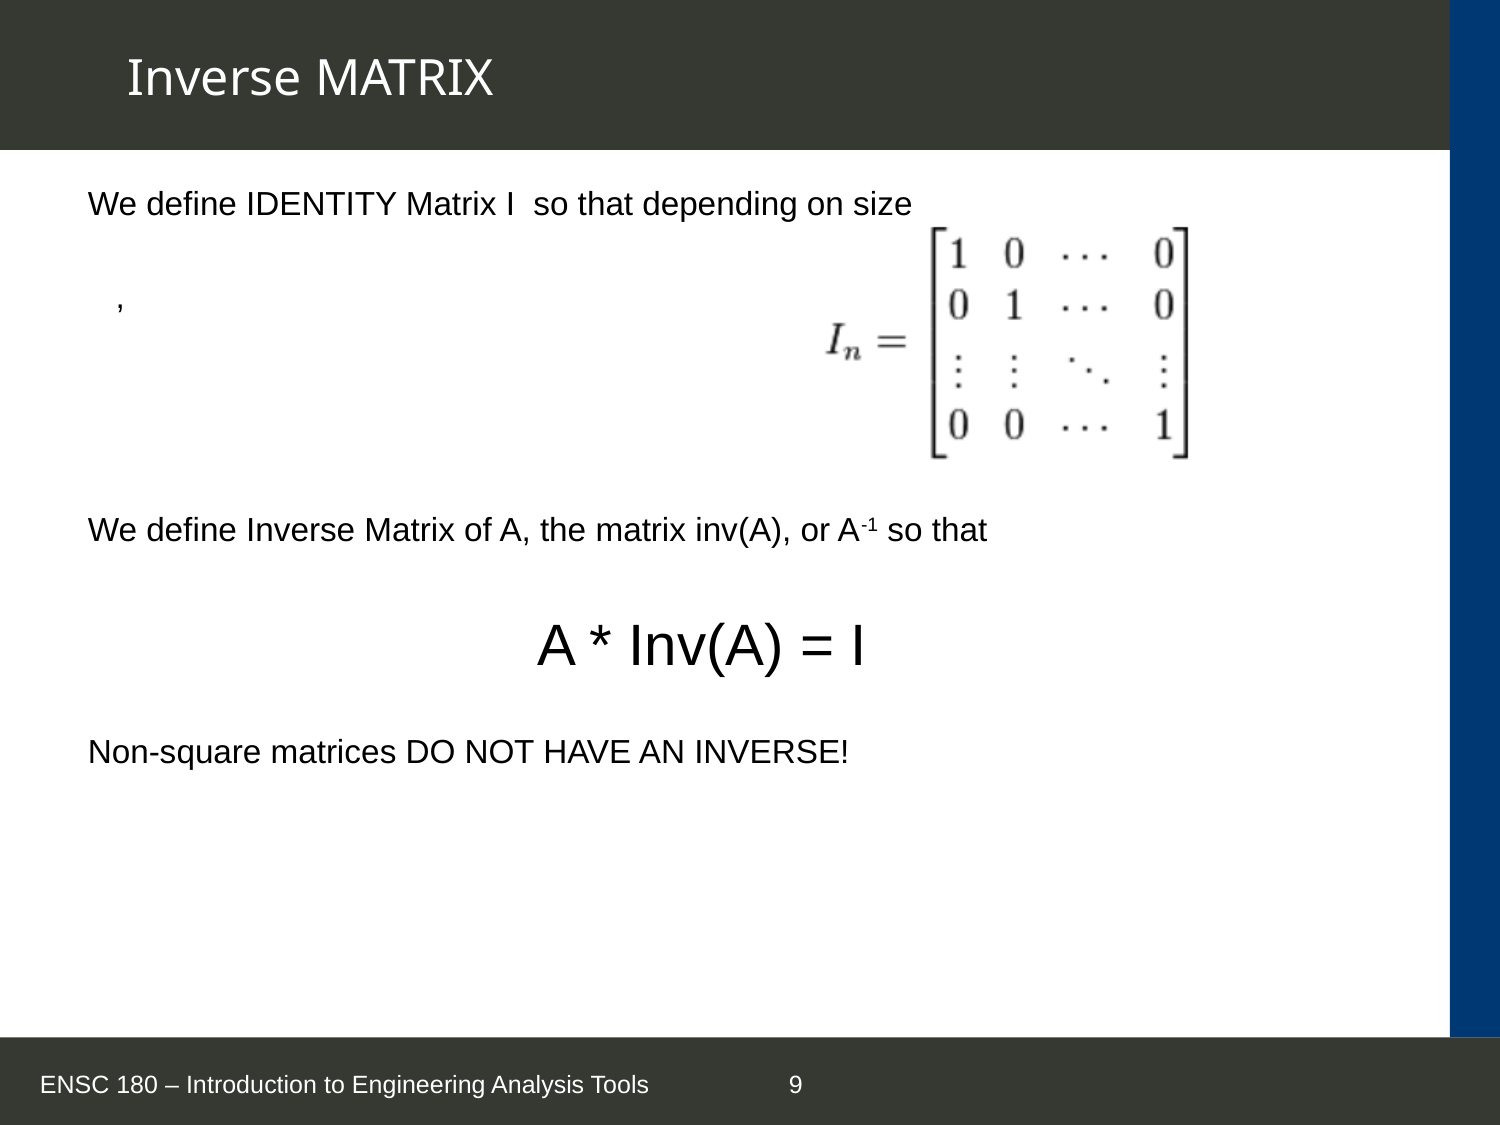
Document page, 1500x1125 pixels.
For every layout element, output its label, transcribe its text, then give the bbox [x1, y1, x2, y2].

title Inverse MATRIX [112, 37, 1450, 138]
picture [807, 207, 1218, 488]
footer ENSC 180 – Introduction to Engineering Analysis Tools [24, 1060, 701, 1113]
